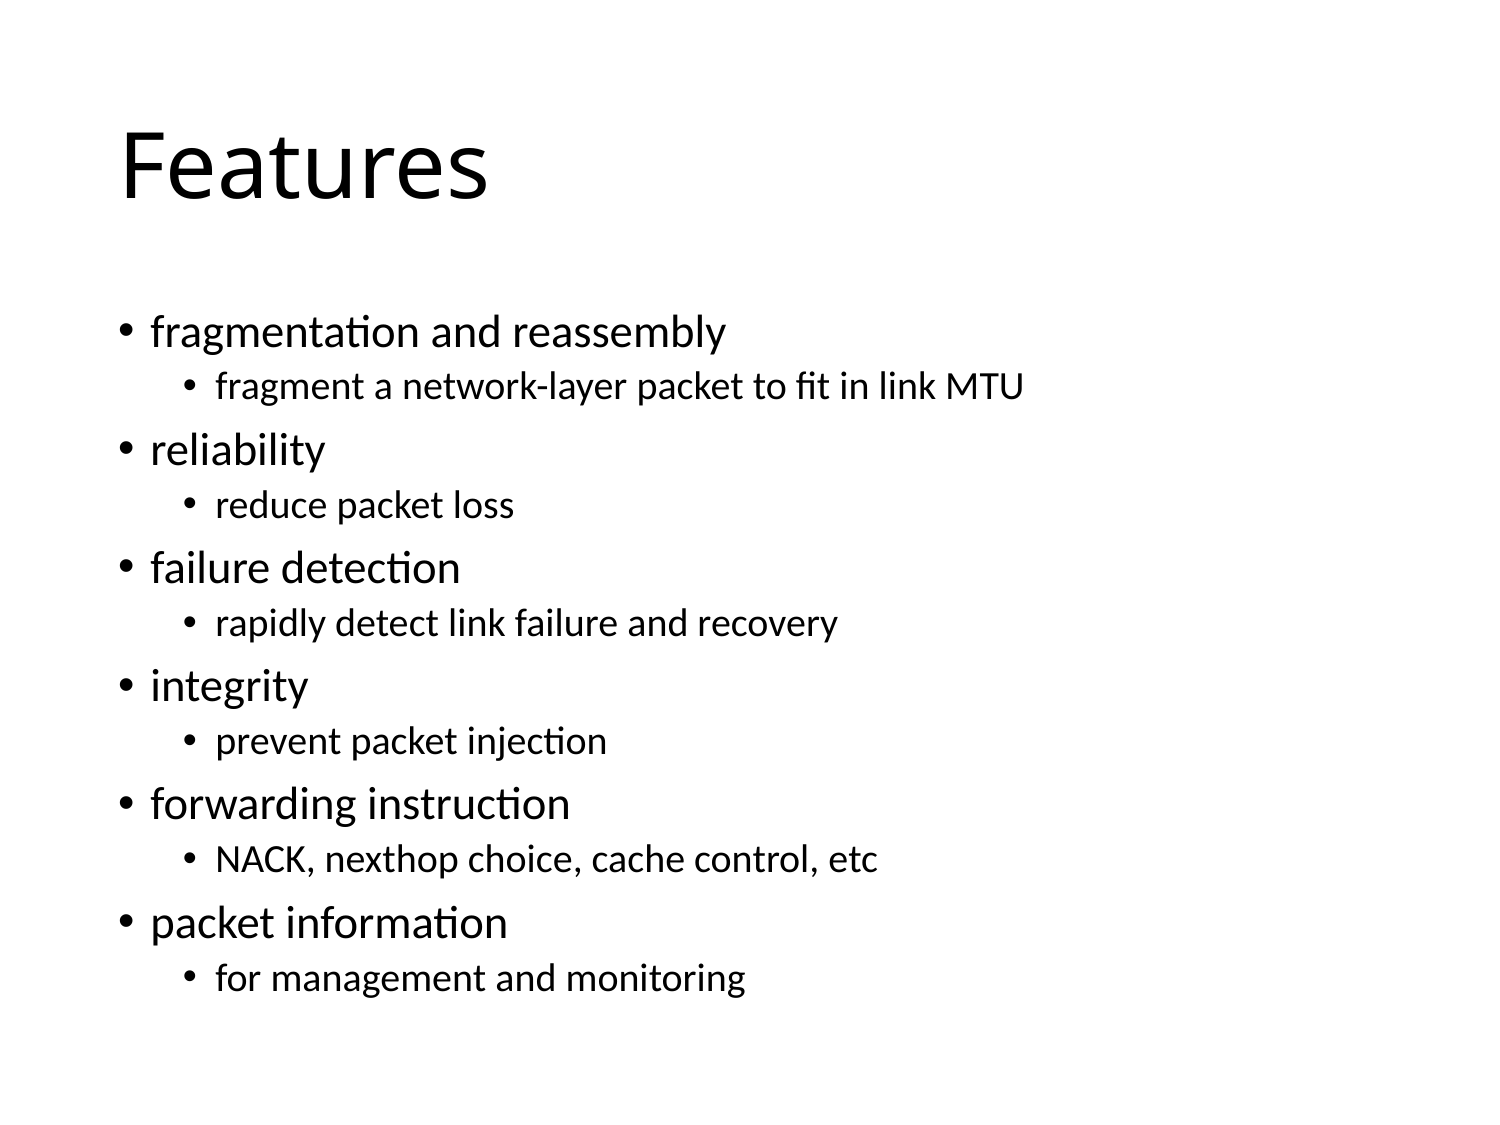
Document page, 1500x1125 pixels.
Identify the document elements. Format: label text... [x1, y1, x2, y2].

list fragmentation and reassembly fragment a network-layer packet to fit in link MTU reliability reduce packet loss failure detection rapidly detect link failure and recovery integrity prevent packet injection forwarding instruction NACK, nexthop choice, cache control, etc packet information for management and monitoring [103, 299, 1397, 1014]
title Features [103, 59, 1397, 278]
